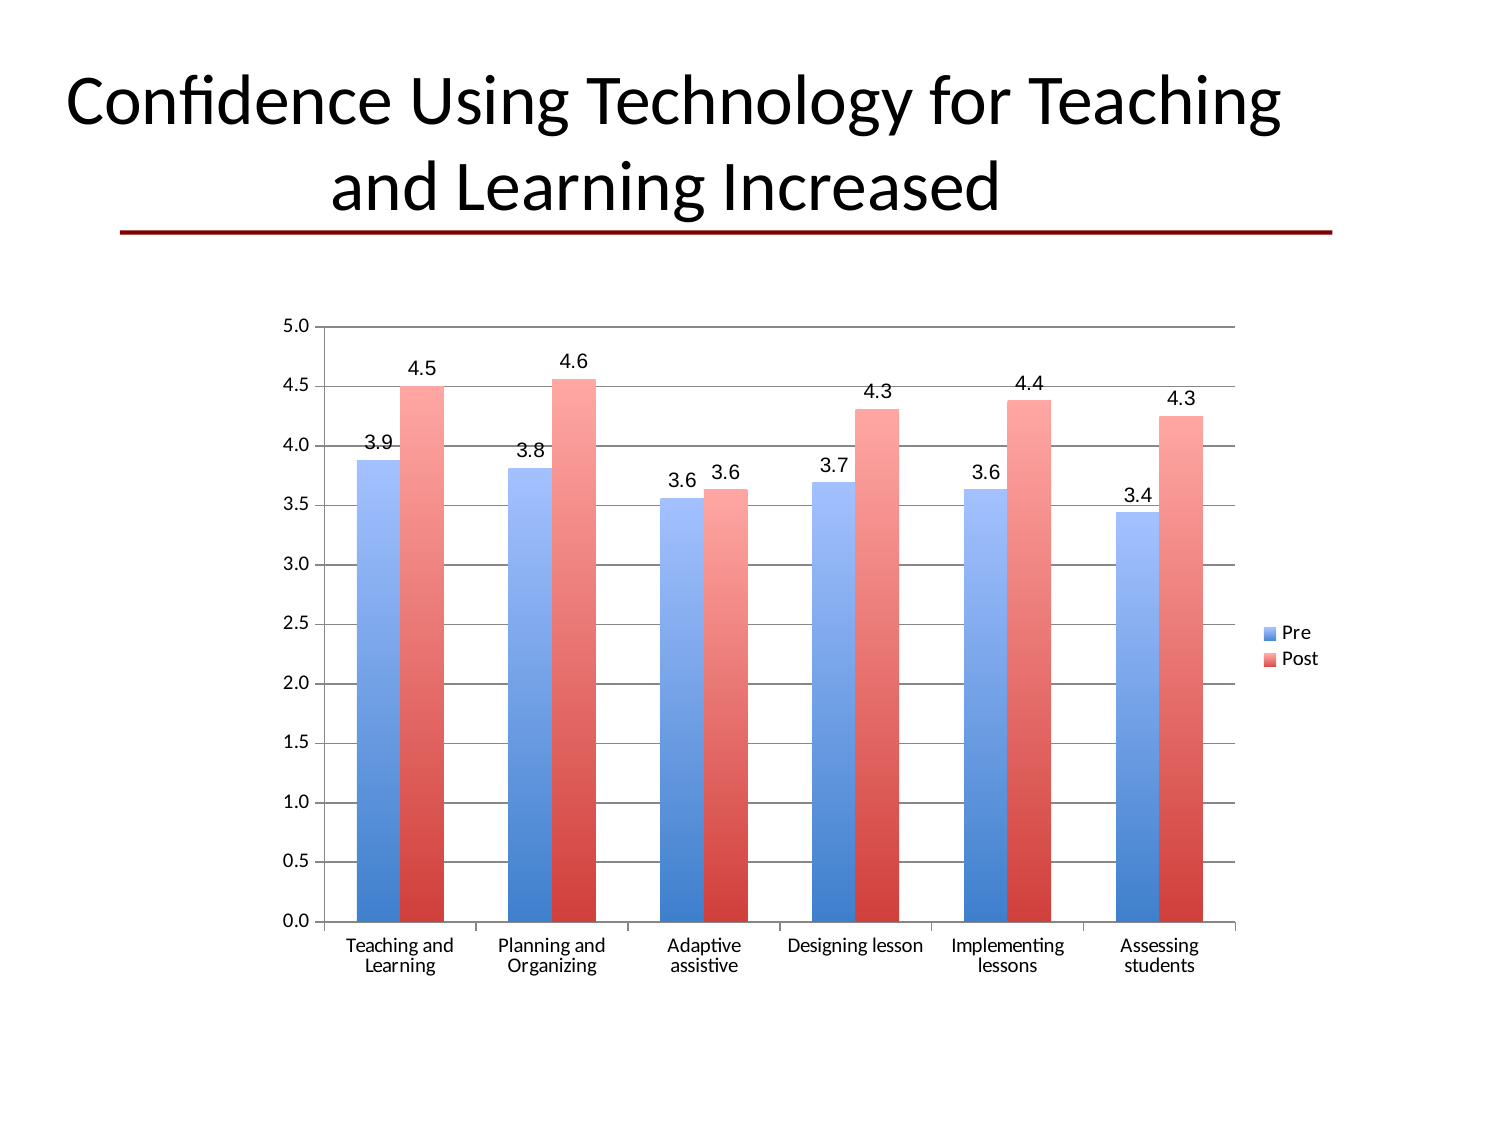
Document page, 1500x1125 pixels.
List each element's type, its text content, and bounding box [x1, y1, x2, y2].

title Confidence Using Technology for Teaching and Learning Increased [0, 45, 1350, 233]
chart [261, 302, 1338, 992]
